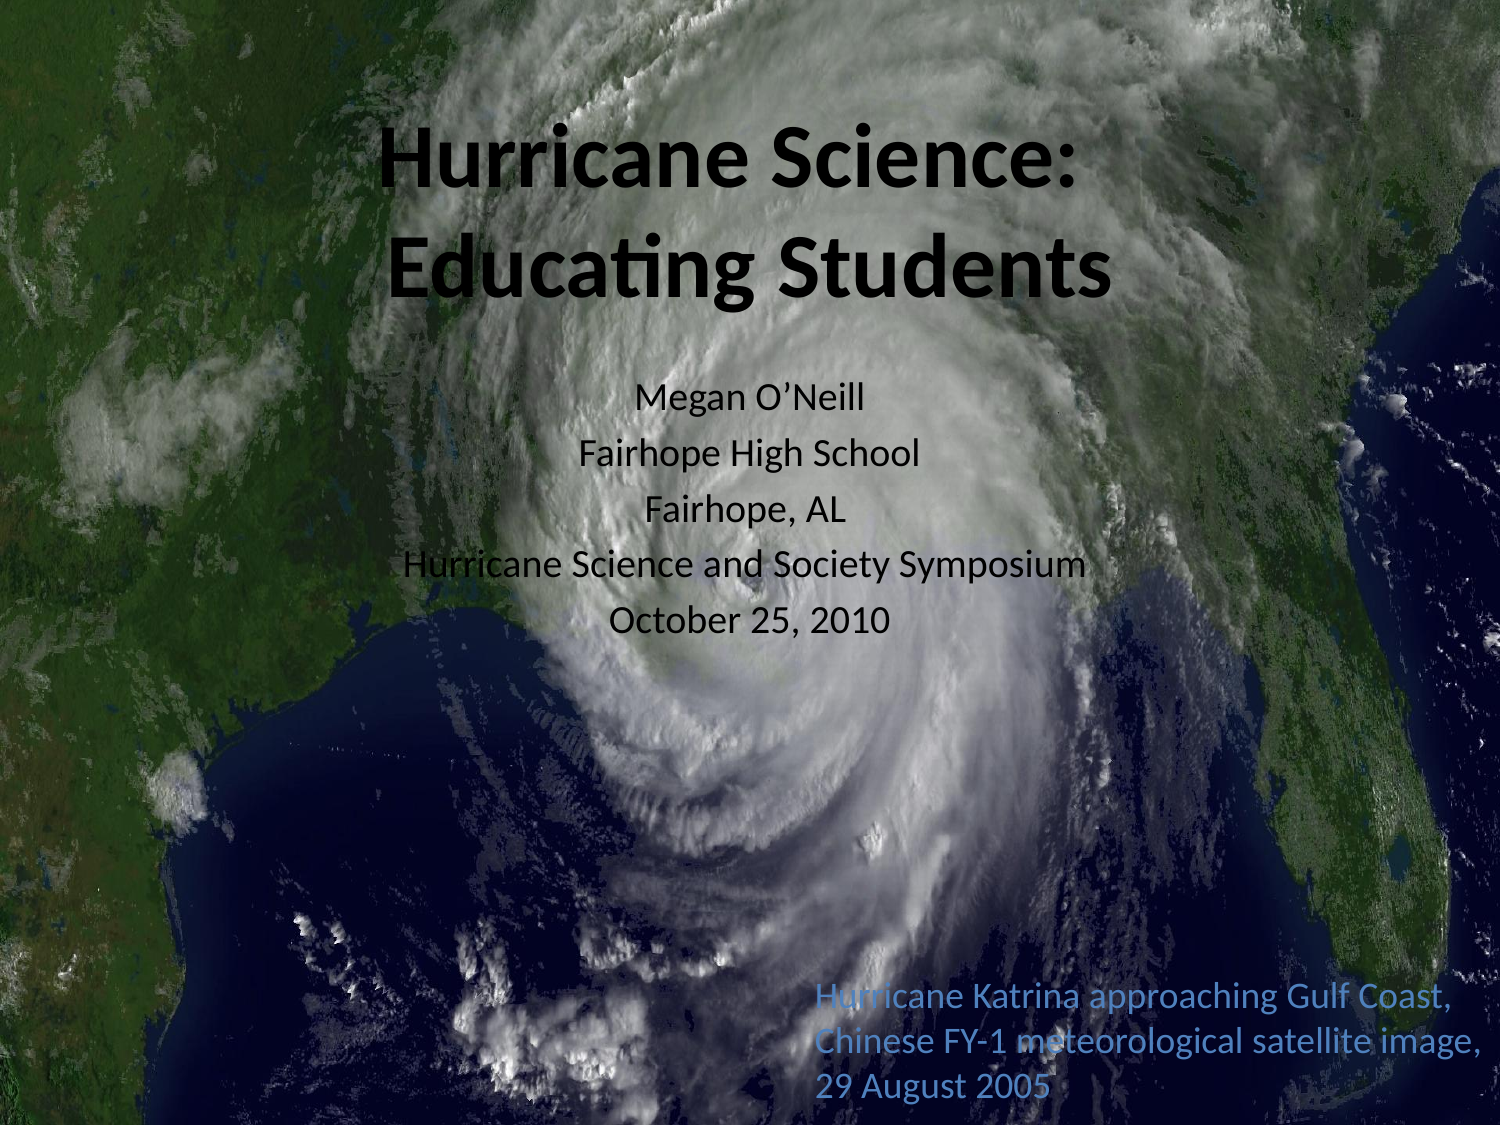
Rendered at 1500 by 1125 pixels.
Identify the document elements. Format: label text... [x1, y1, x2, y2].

subtitle Megan O’Neill Fairhope High School Fairhope, AL Hurricane Science and Society Symposium October 25, 2010 [225, 362, 1275, 650]
picture [0, 0, 1500, 1125]
text_box Hurricane Katrina approaching Gulf Coast, Chinese FY-1 meteorological satellite image, 29 August 2005 [800, 963, 1500, 1113]
title Hurricane Science: Educating Students [112, 50, 1388, 363]
